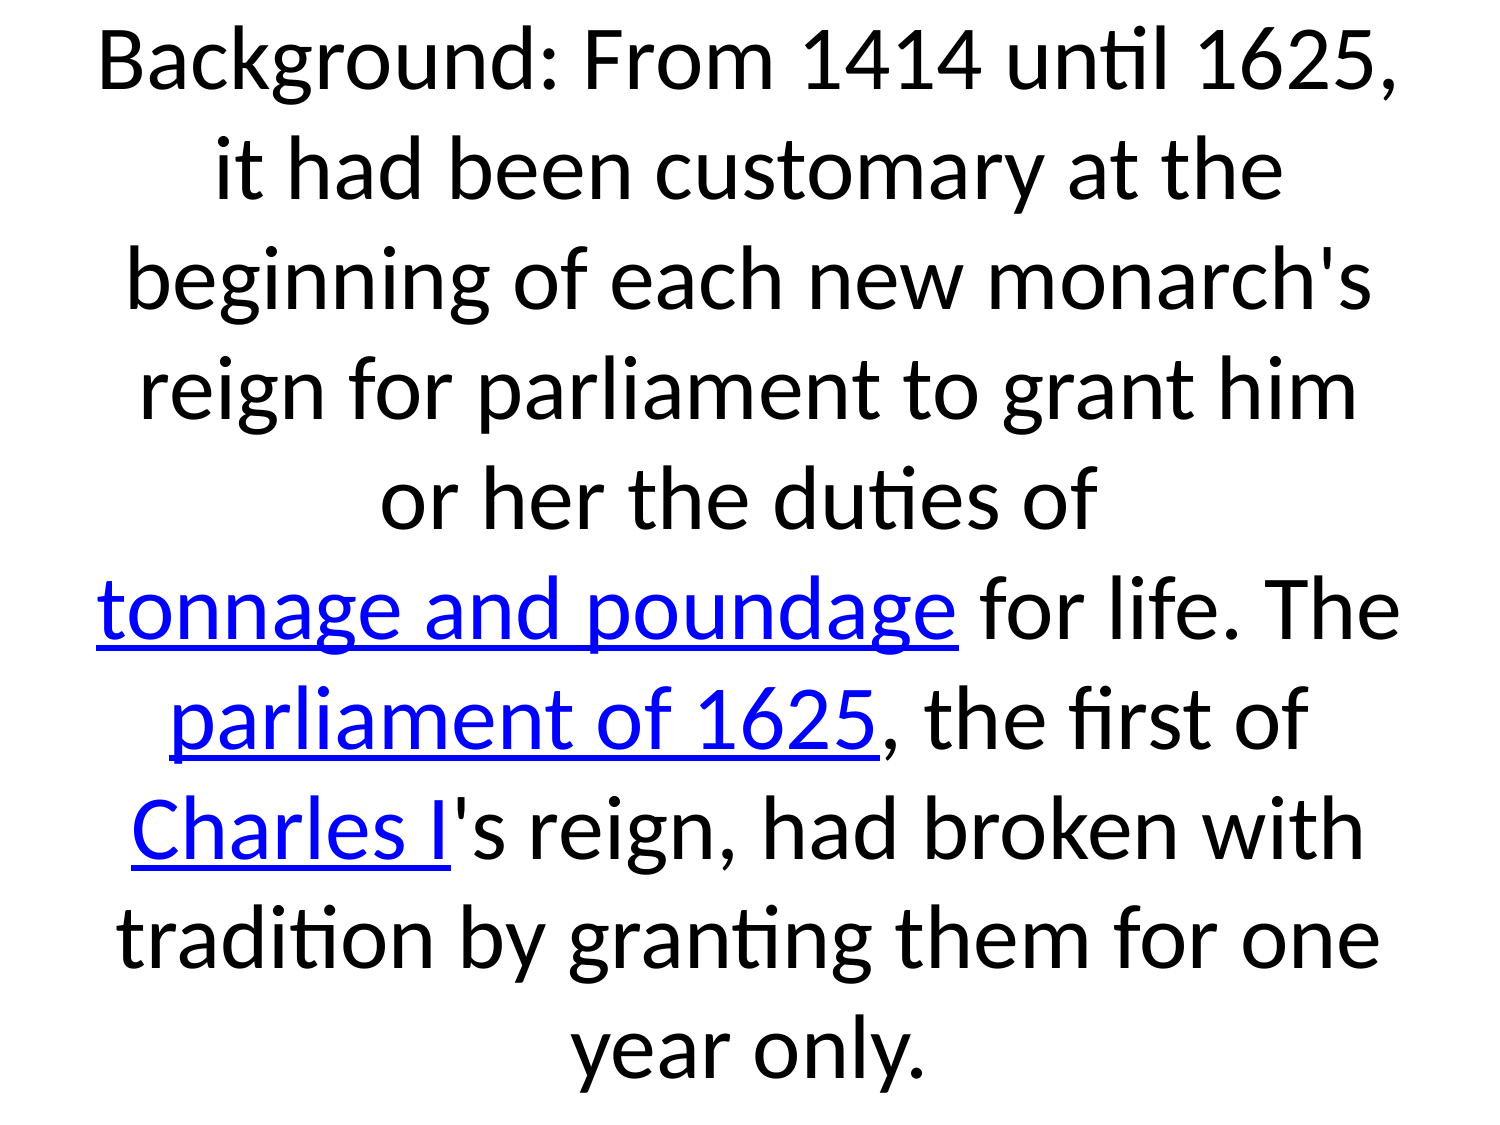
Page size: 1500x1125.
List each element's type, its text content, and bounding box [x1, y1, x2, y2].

title Background: From 1414 until 1625, it had been customary at the beginning of each new monarch's reign for parliament to grant him or her the duties of tonnage and poundage for life. The parliament of 1625, the first of Charles I's reign, had broken with tradition by granting them for one year only. [74, 44, 1426, 1051]
